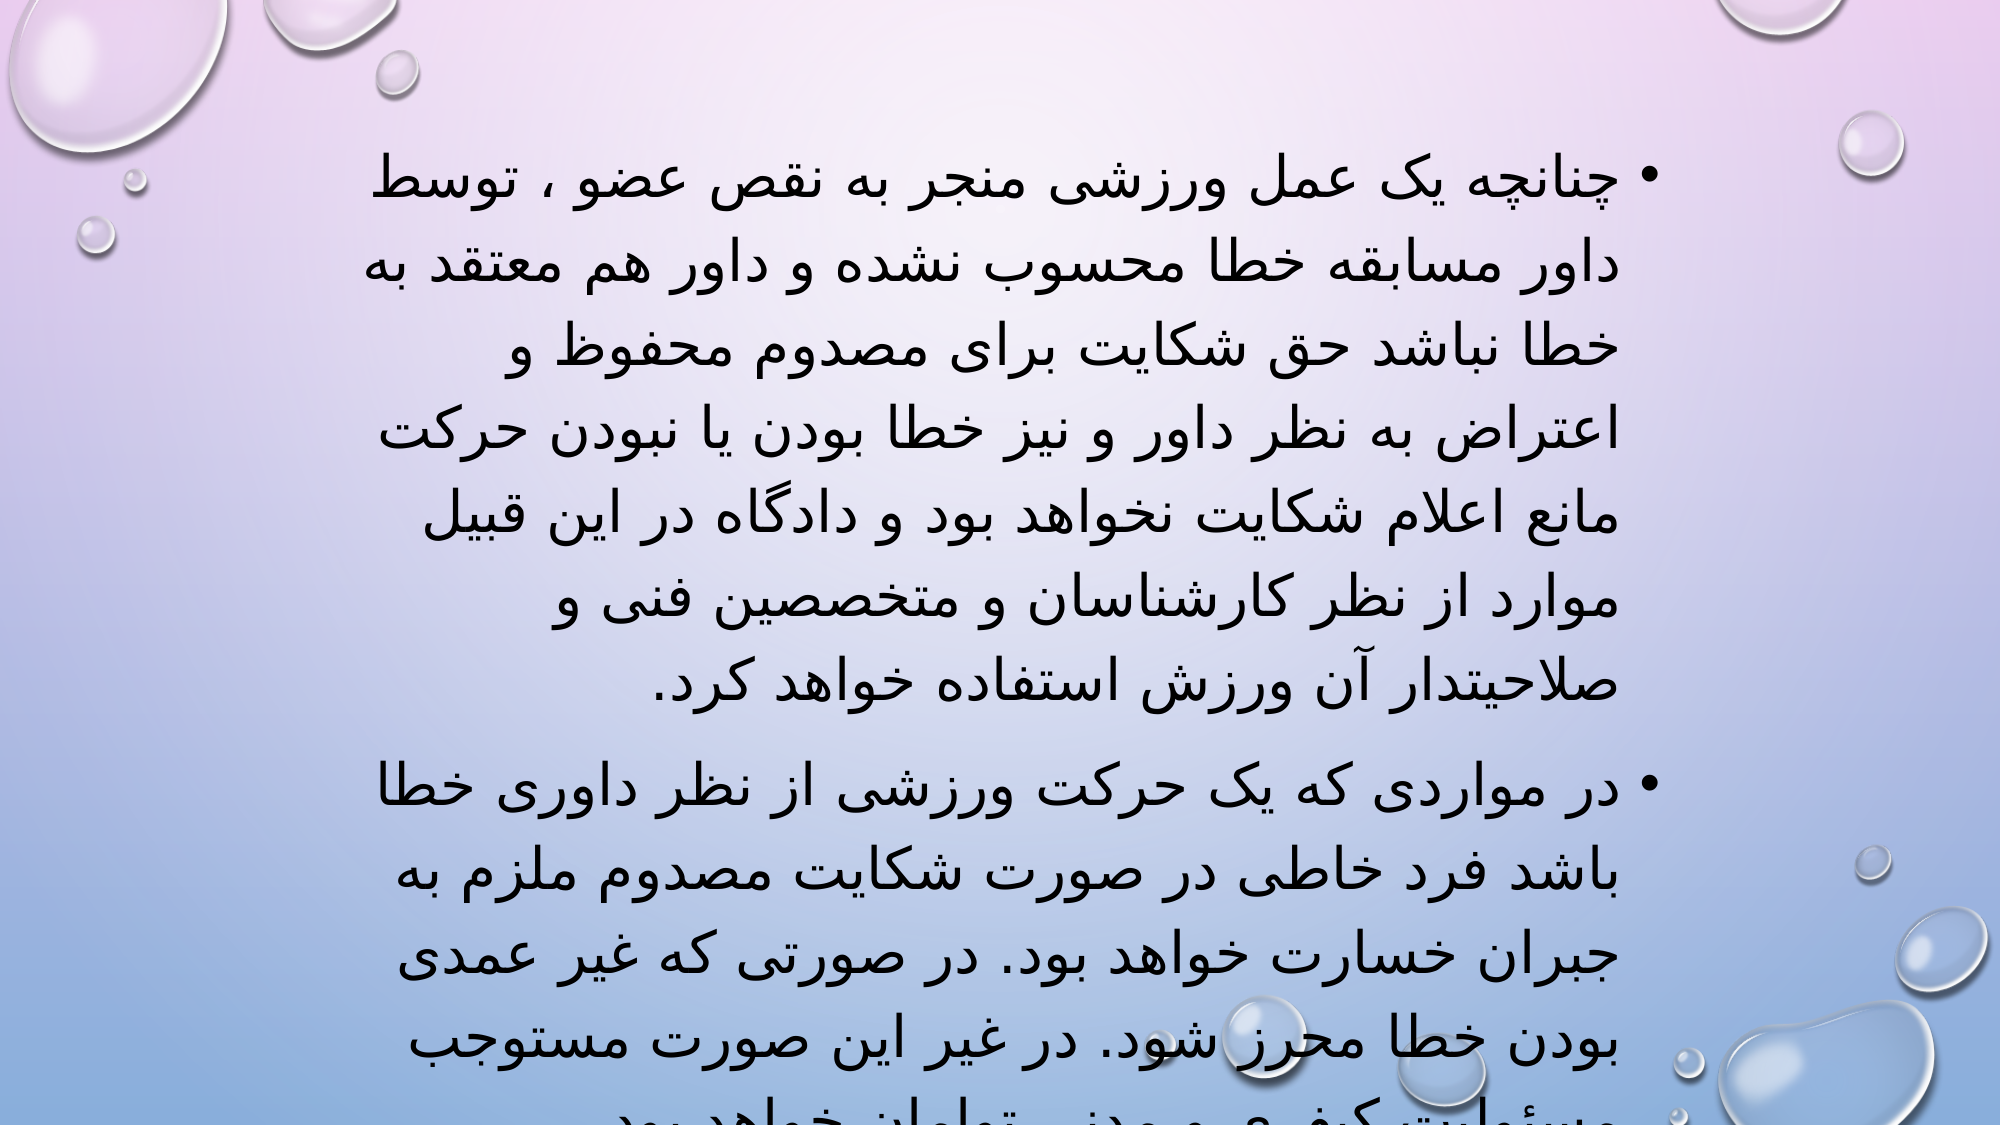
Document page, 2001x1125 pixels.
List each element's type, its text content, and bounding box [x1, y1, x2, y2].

picture [0, 0, 2000, 1125]
list چنانچه یک عمل ورزشی منجر به نقص عضو ، توسط داور مسابقه خطا محسوب نشده و داور هم معتقد به خطا نباشد حق شکایت برای مصدوم محفوظ و اعتراض به نظر داور و نیز خطا بودن یا نبودن حرکت مانع اعلام شکایت نخواهد بود و دادگاه در این قبیل موارد از نظر کارشناسان و متخصصین فنی و صلاحیتدار آن ورزش استفاده خواهد کرد. در مواردی که یک حرکت ورزشی از نظر داوری خطا باشد فرد خاطی در صورت شکایت مصدوم ملزم به جبران خسارت خواهد بود. در صورتی که غیر عمدی بودن خطا محرز شود. در غیر این صورت مستوجب مسئولیت کیفری و مدنی توامان خواهد بود. [324, 117, 1675, 1005]
